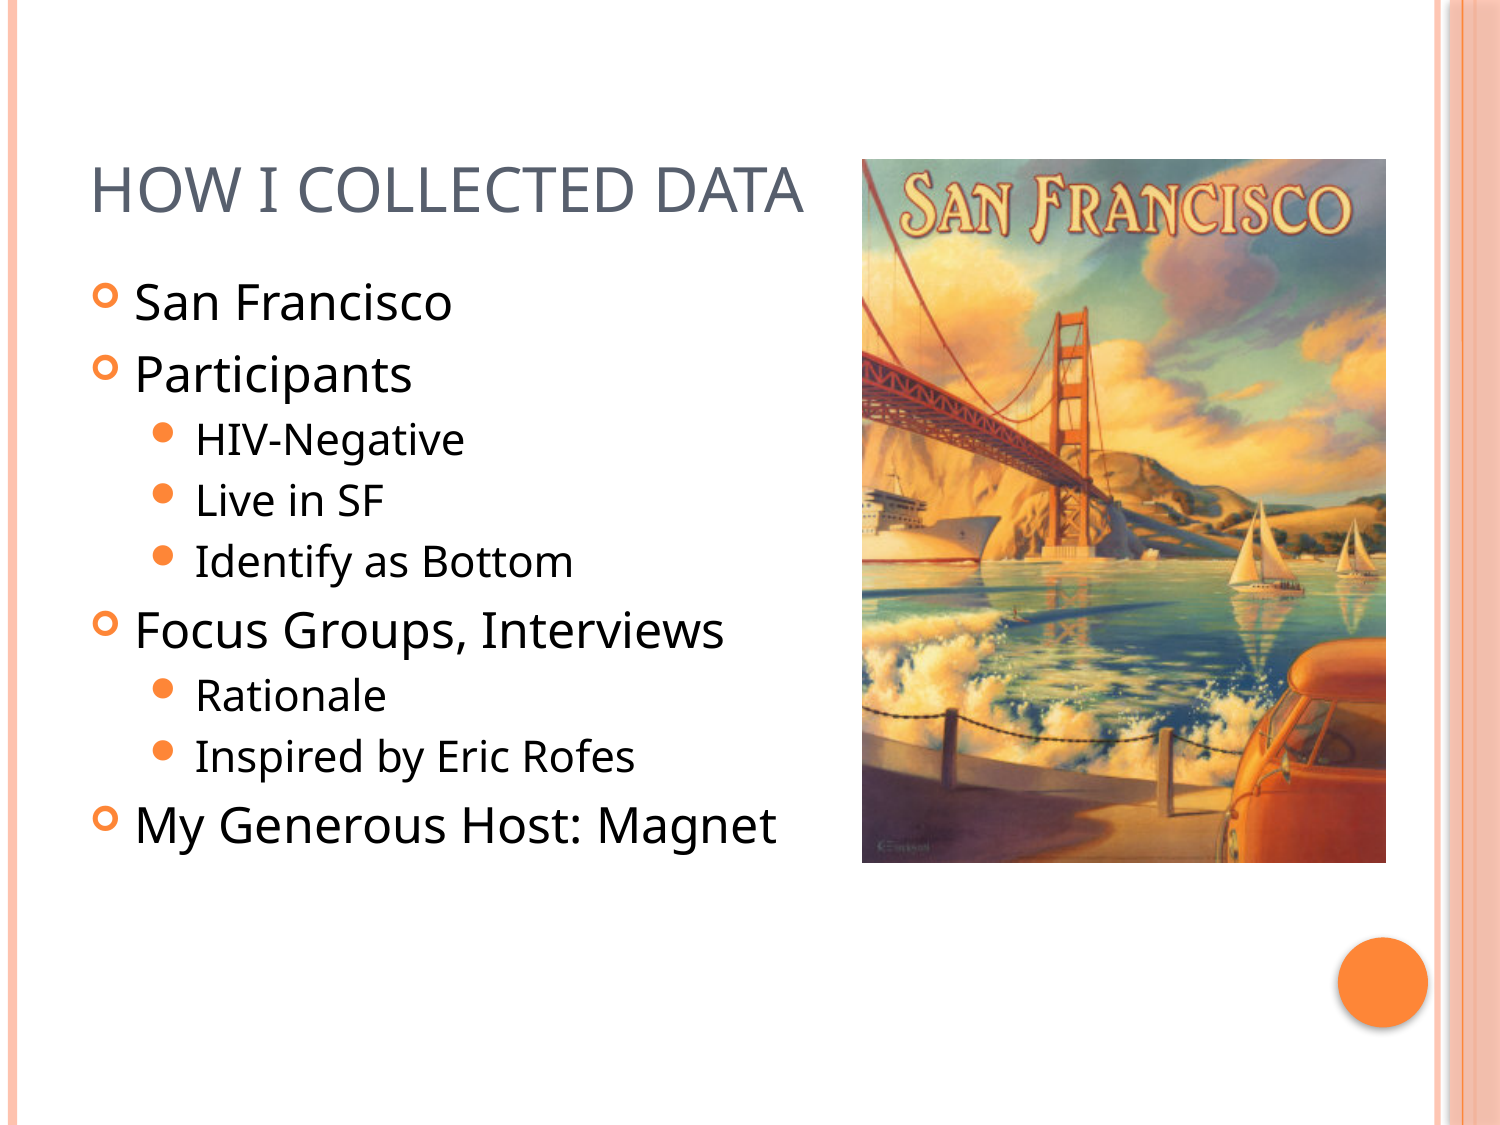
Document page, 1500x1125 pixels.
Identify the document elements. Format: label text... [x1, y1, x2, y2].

picture [861, 158, 1387, 863]
title How I Collected Data [75, 45, 1300, 233]
list San Francisco Participants HIV-Negative Live in SF Identify as Bottom Focus Groups, Interviews Rationale Inspired by Eric Rofes My Generous Host: Magnet [75, 262, 1300, 1062]
